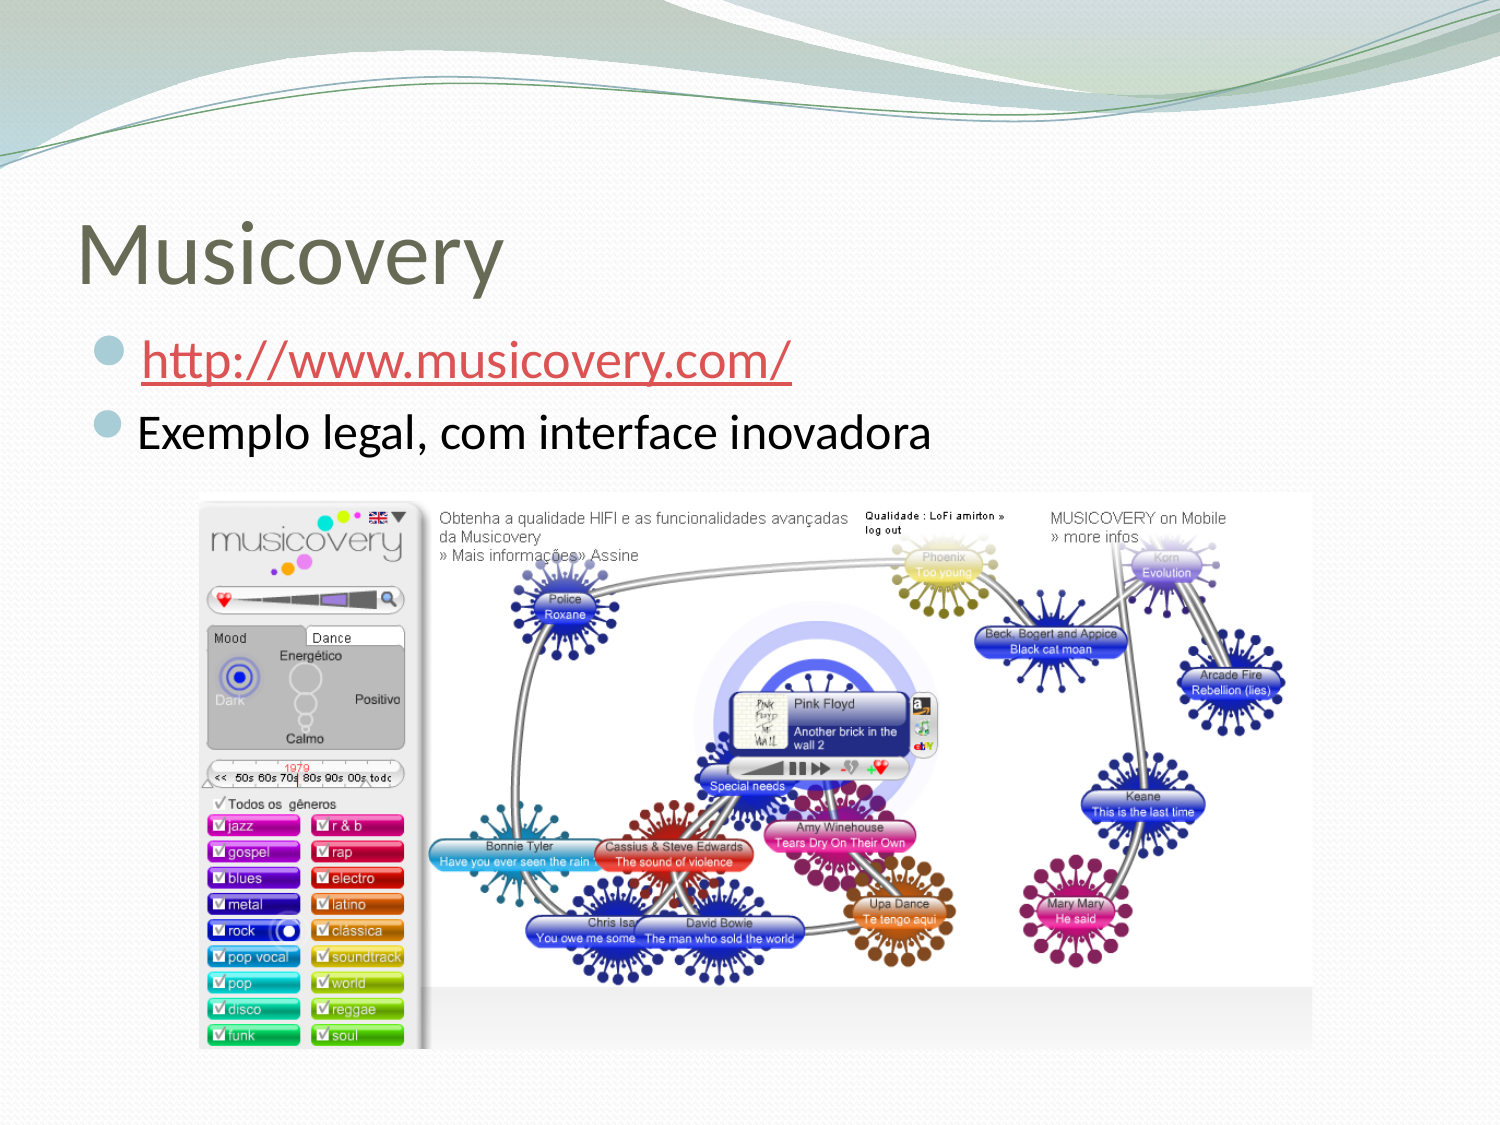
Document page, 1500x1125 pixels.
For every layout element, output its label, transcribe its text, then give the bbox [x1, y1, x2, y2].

picture [198, 491, 1313, 1049]
list http://www.musicovery.com/ Exemplo legal, com interface inovadora [75, 317, 1425, 1038]
title Musicovery [75, 115, 1425, 303]
